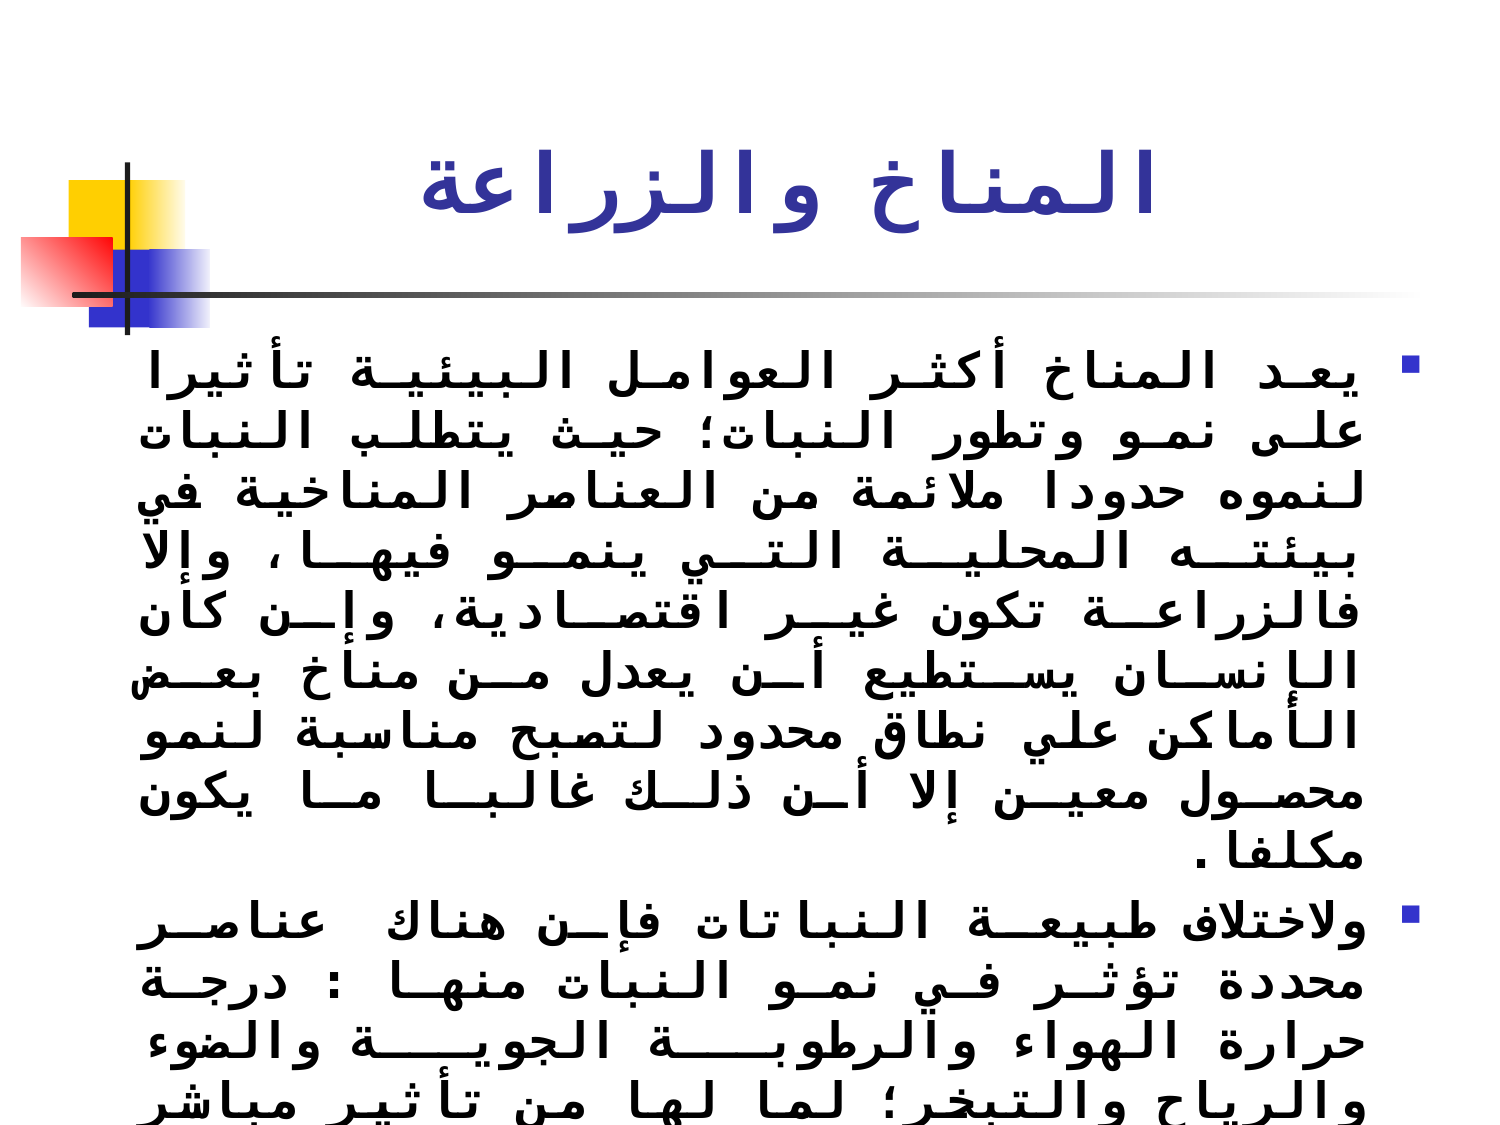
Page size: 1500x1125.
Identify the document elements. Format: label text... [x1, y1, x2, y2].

title المناخ والزراعة [125, 35, 1468, 238]
list يعد المناخ أكثر العوامل البيئية تأثيرا على نمو وتطور النبات؛ حيث يتطلب النبات لنموه حدودا ملائمة من العناصر المناخية في بيئته المحلية التي ينمو فيها، وإلا فالزراعة تكون غير اقتصادية، وإن كان الإنسان يستطيع أن يعدل من مناخ بعض الأماكن علي نطاق محدود لتصبح مناسبة لنمو محصول معين إلا أن ذلك غالبا ما يكون مكلفا. ولاختلاف طبيعة النباتات فإن هناك عناصر محددة تؤثر في نمو النبات منها : درجة حرارة الهواء والرطوبة الجوية والضوء والرياح والتبخر؛ لما لها من تأثير مباشر على المراحل المختلفة لنمو النبات، مع الأخذ في الاعتبار أنه لا يوجد تأثير عامل بمفرده، بل هناك علاقات متبادلة وتأثير مشترك لكل العوامل المناخية المتغيرة والعوامل الجغرافية المحتمل وجودها في البيئة لنمو صنف معين من النبات. [125, 331, 1438, 1050]
